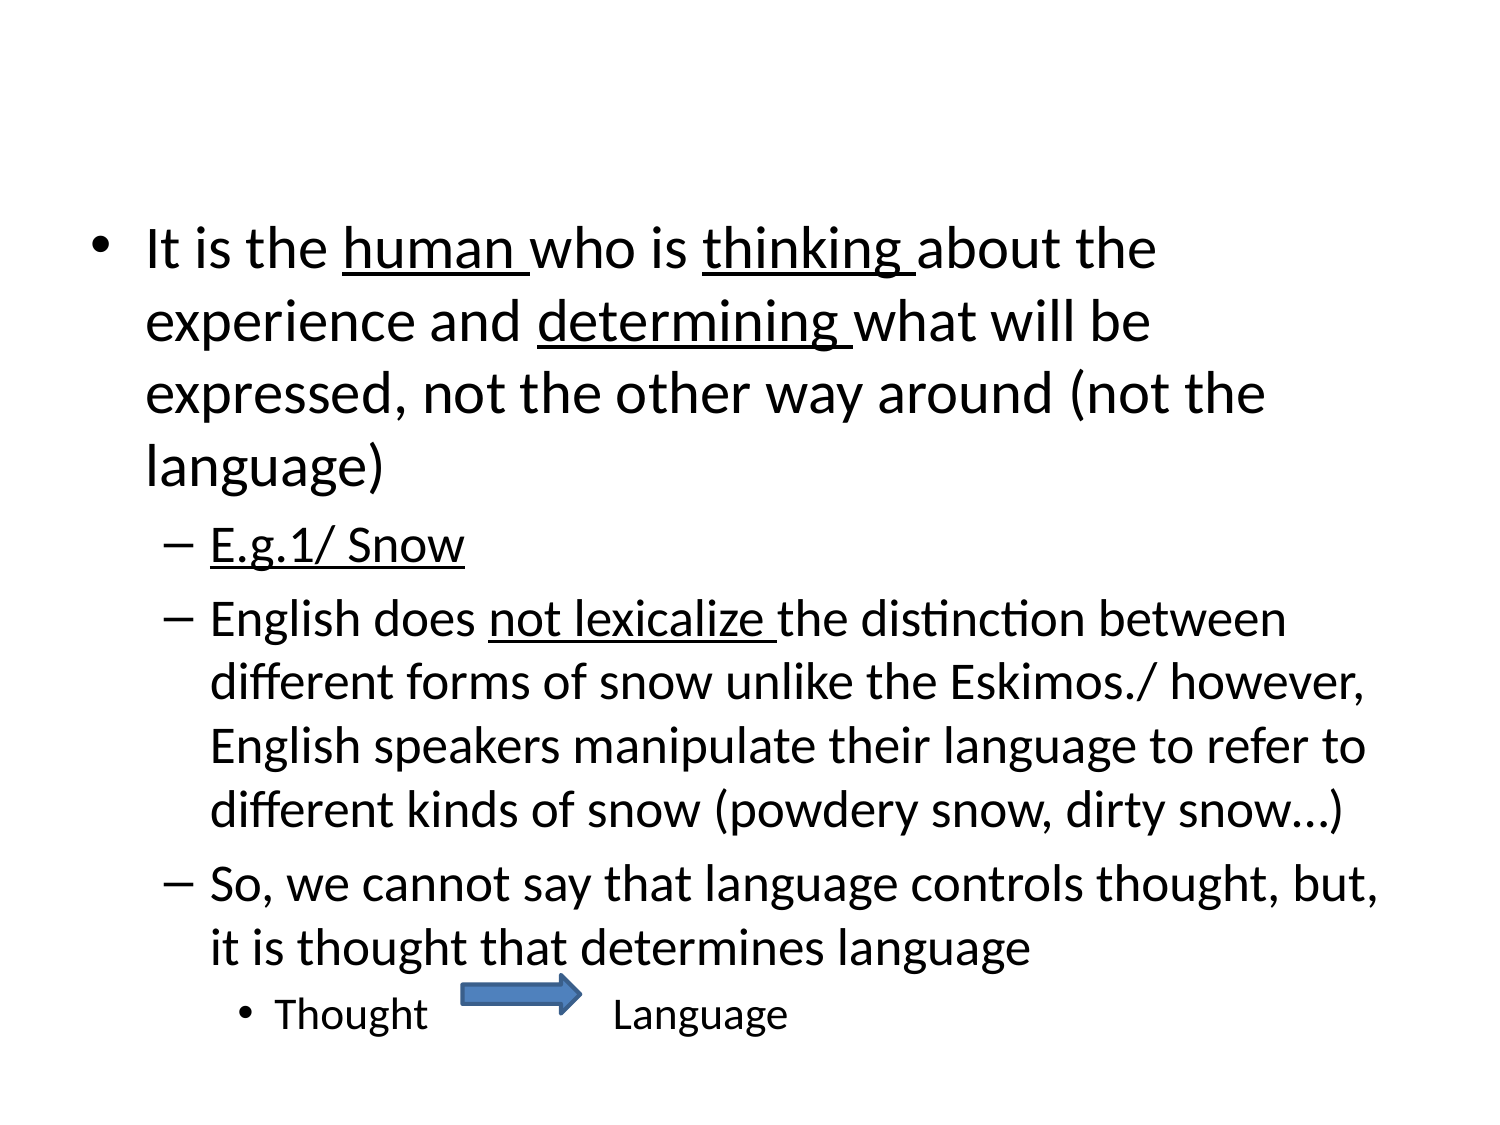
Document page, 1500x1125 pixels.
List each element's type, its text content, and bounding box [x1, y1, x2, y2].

list It is the human who is thinking about the experience and determining what will be expressed, not the other way around (not the language) E.g.1/ Snow English does not lexicalize the distinction between different forms of snow unlike the Eskimos./ however, English speakers manipulate their language to refer to different kinds of snow (powdery snow, dirty snow…) So, we cannot say that language controls thought, but, it is thought that determines language Thought Language [75, 200, 1425, 1050]
text_box [460, 973, 583, 1016]
